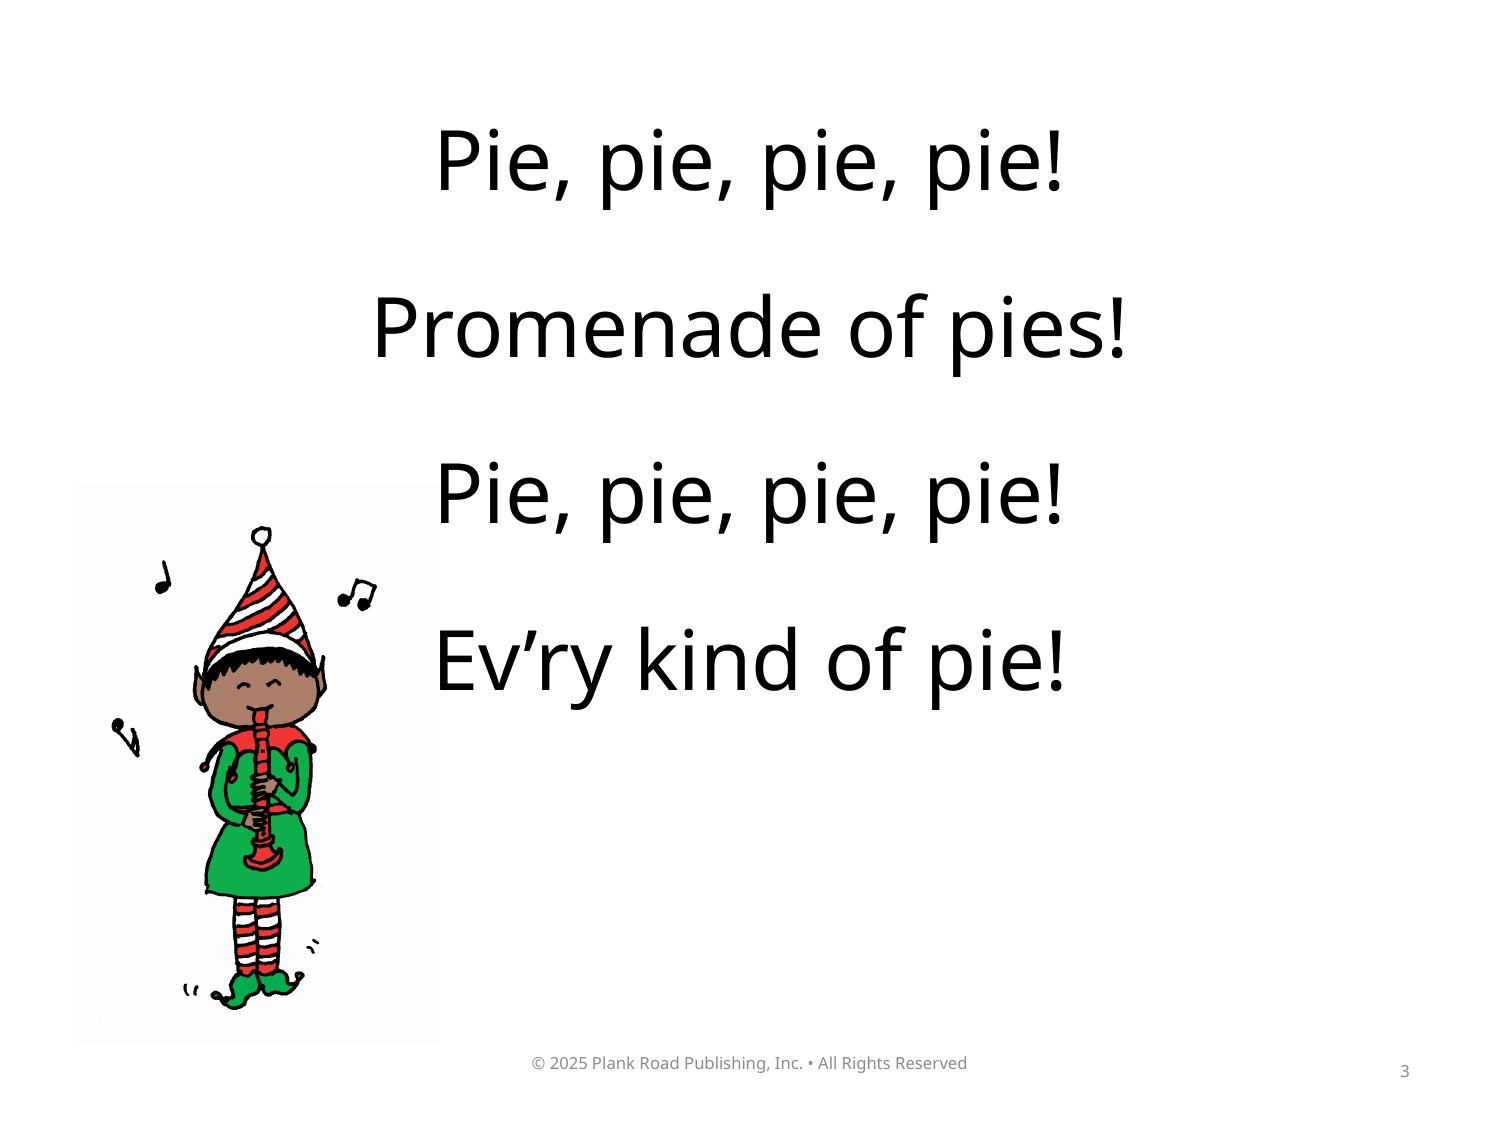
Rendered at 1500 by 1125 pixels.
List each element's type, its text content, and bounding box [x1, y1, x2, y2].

list Pie, pie, pie, pie! Promenade of pies! Pie, pie, pie, pie! Ev’ry kind of pie! [291, 50, 1209, 811]
picture [74, 482, 440, 1047]
slide_number 3 [1074, 1042, 1425, 1103]
